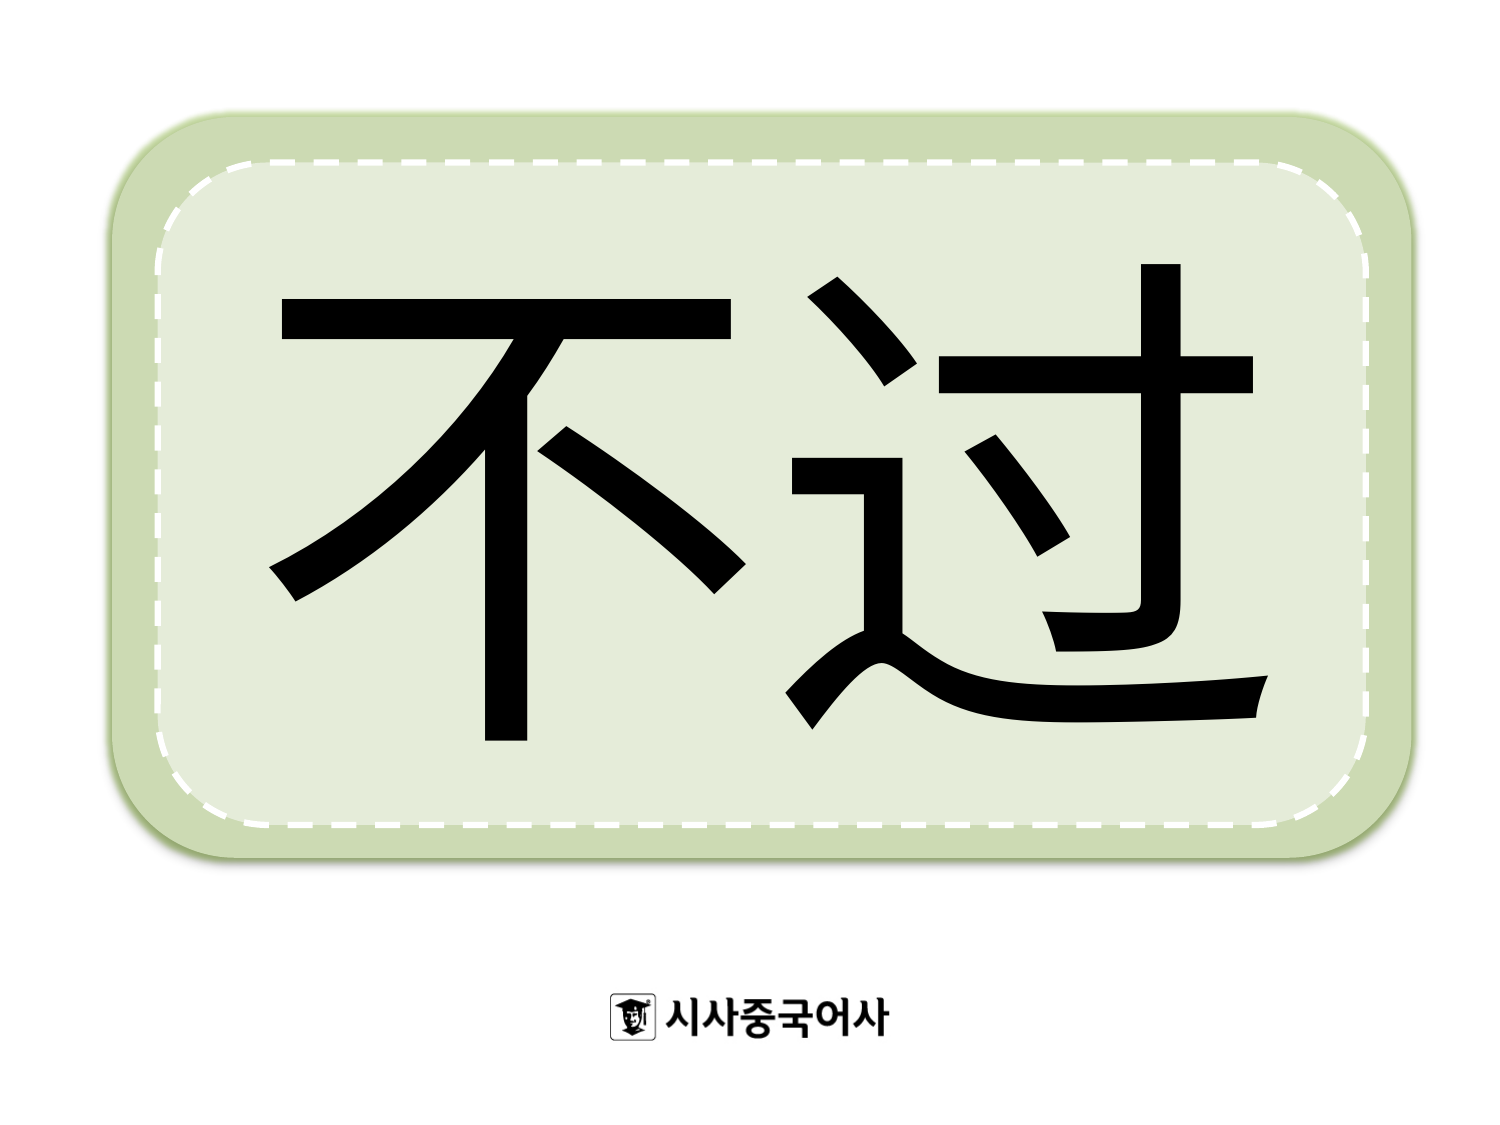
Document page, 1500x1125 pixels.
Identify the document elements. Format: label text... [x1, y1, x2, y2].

picture [602, 987, 898, 1047]
text_box 不过 [162, 160, 1371, 824]
